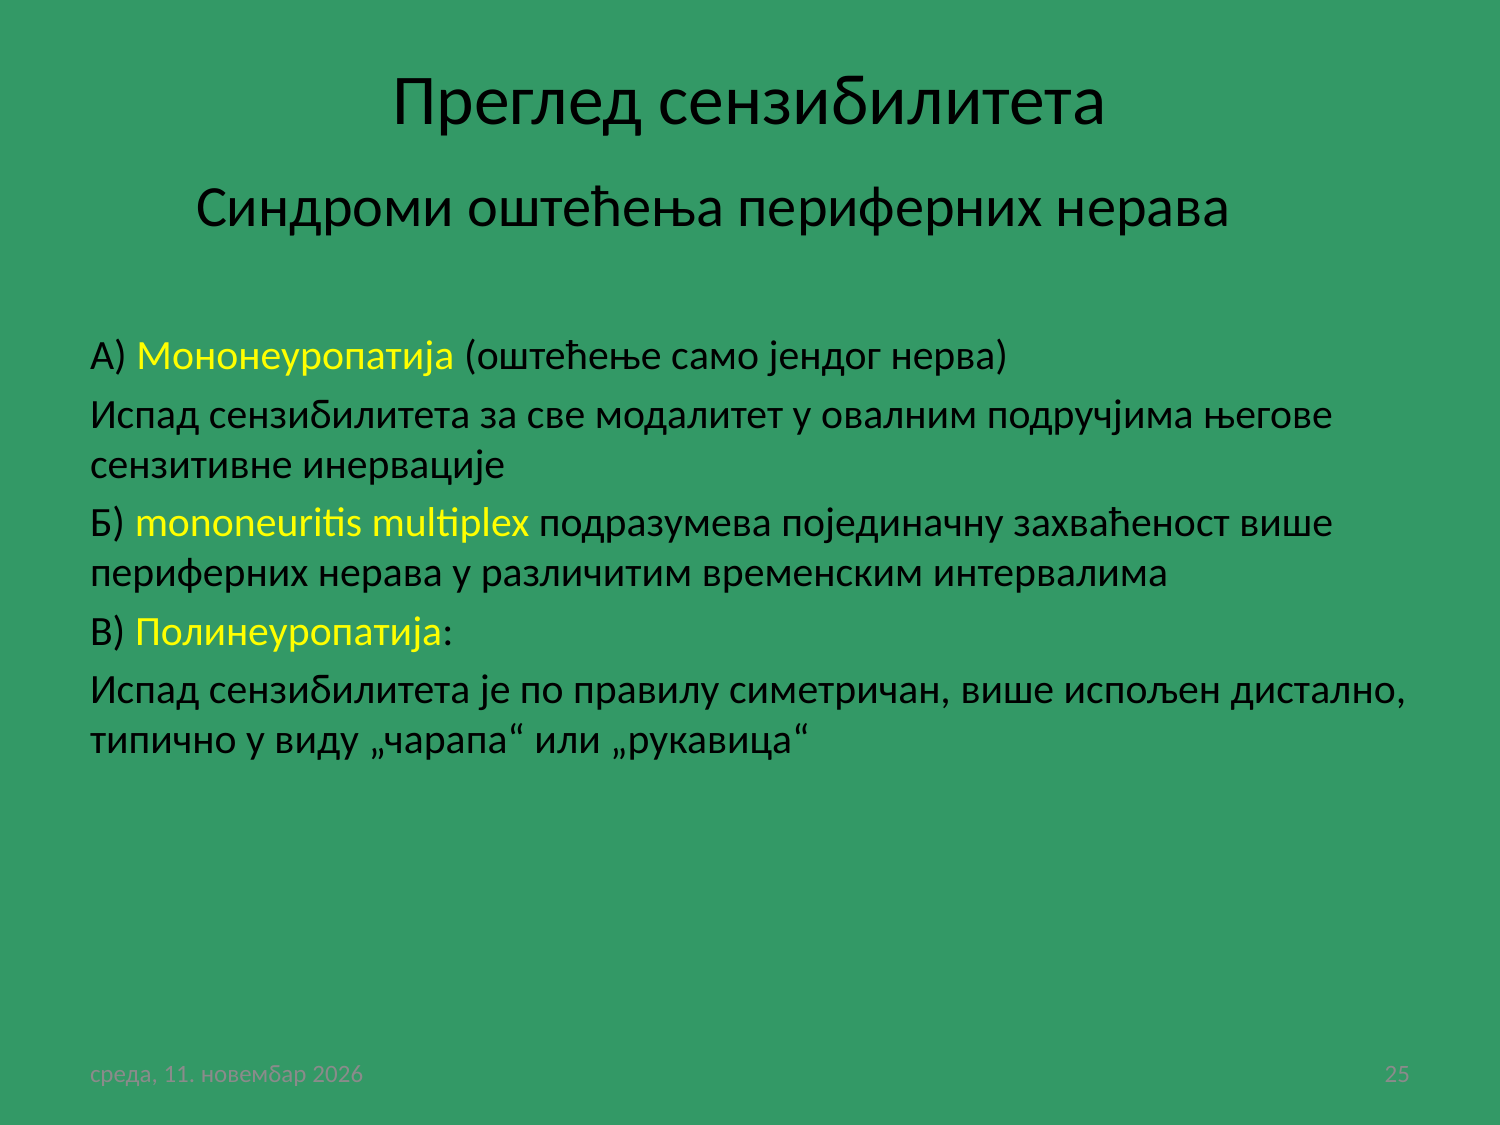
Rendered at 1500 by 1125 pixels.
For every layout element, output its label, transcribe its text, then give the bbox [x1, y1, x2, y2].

list Синдроми оштећења периферних нерава А) Мононеуропатија (оштећење само јендог нерва) Испад сензибилитета за све модалитет у овалним подручјима његове сензитивне инервације Б) mononeuritis multiplex подразумева појединачну захваћеност више периферних нерава у различитим временским интервалима В) Полинеуропатија: Испад сензибилитета је по правилу симетричан, више испољен дистално, типично у виду „чарапа“ или „рукавица“ [75, 160, 1425, 1094]
slide_number субота, 30. јануар 2021 [75, 1042, 425, 1103]
title Преглед сензибилитета [75, 45, 1425, 160]
slide_number 25 [1074, 1042, 1425, 1103]
